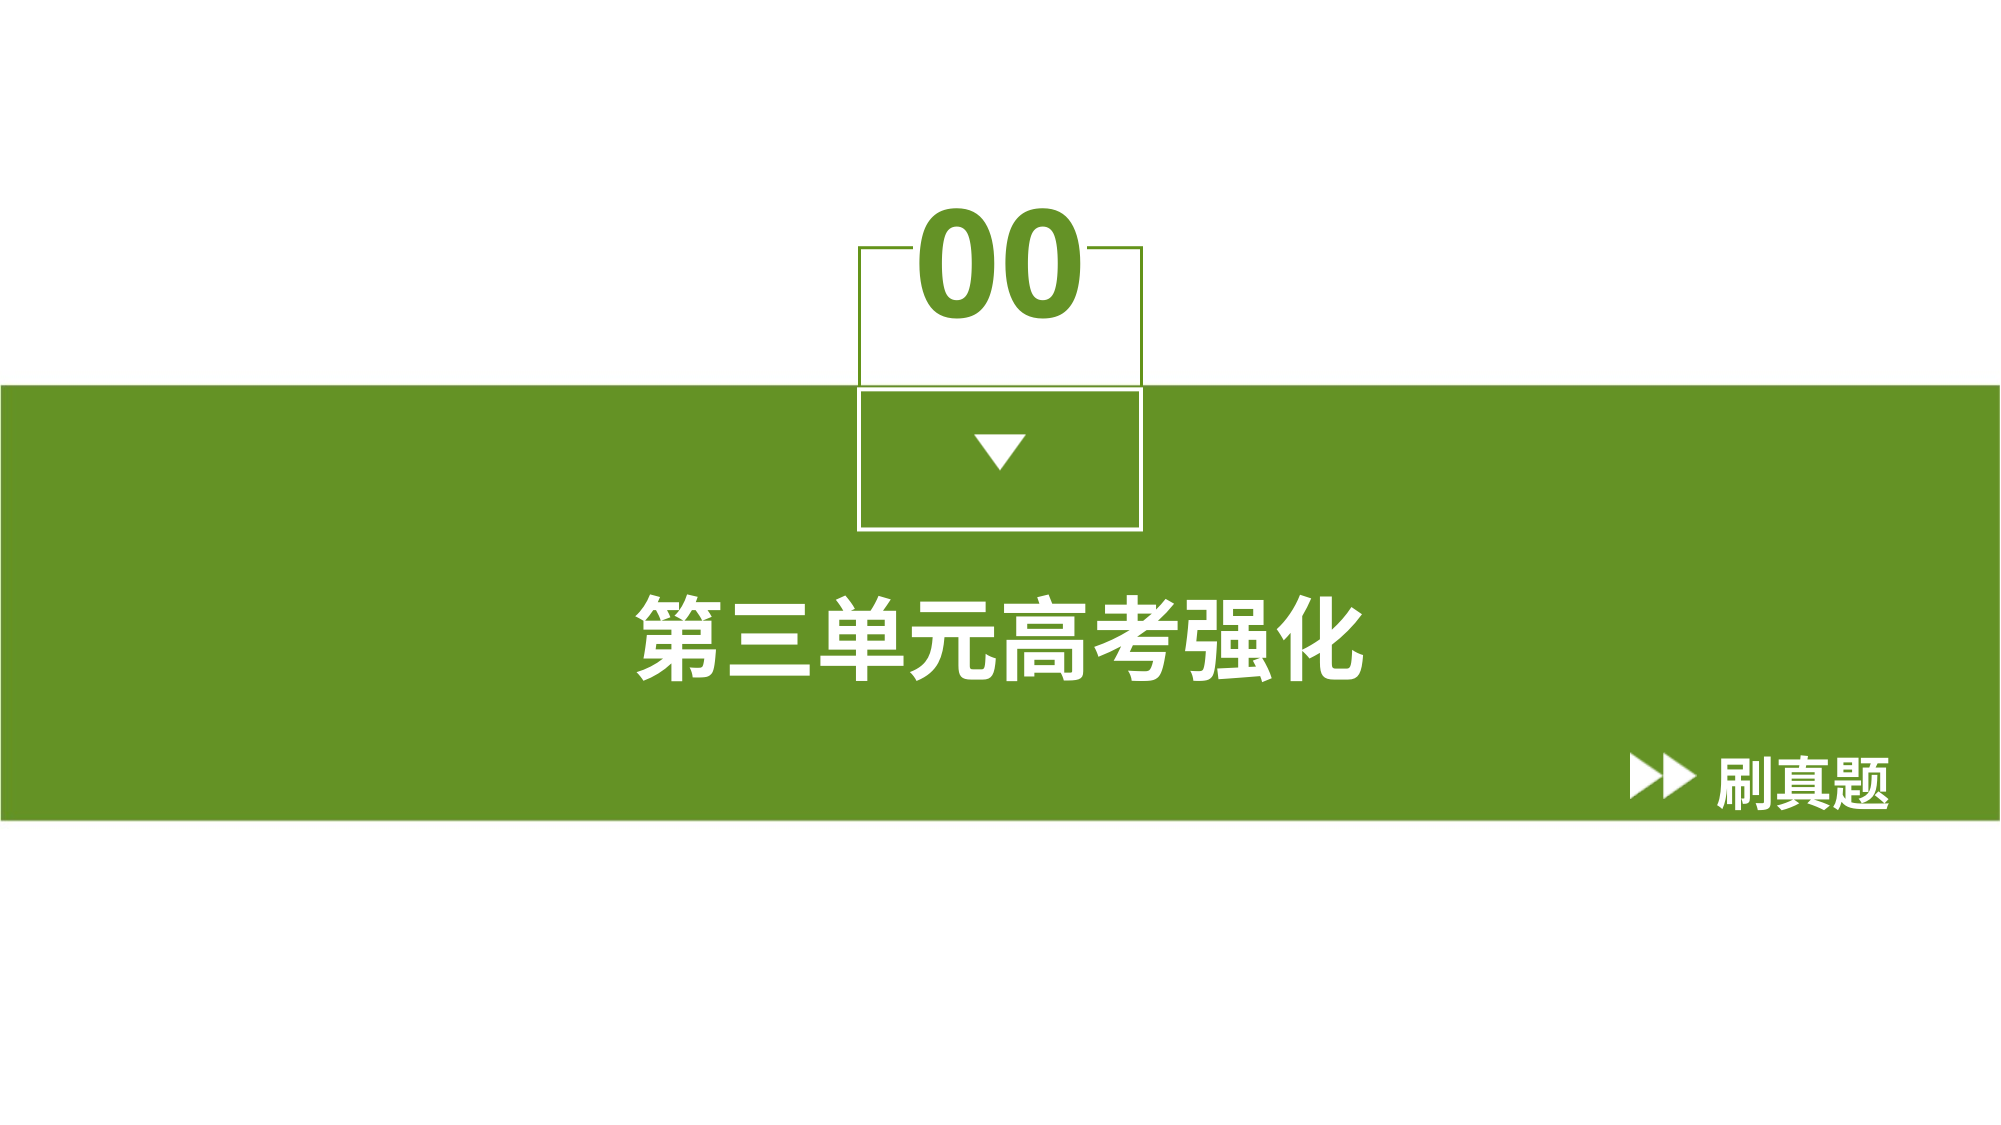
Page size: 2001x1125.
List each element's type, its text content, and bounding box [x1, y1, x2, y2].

picture [0, 699, 2000, 1125]
text_box 第三单元高考强化 [0, 572, 2000, 699]
picture [0, 0, 2000, 572]
text_box 00 [862, 156, 1139, 353]
text_box 刷真题 [1715, 718, 1997, 812]
